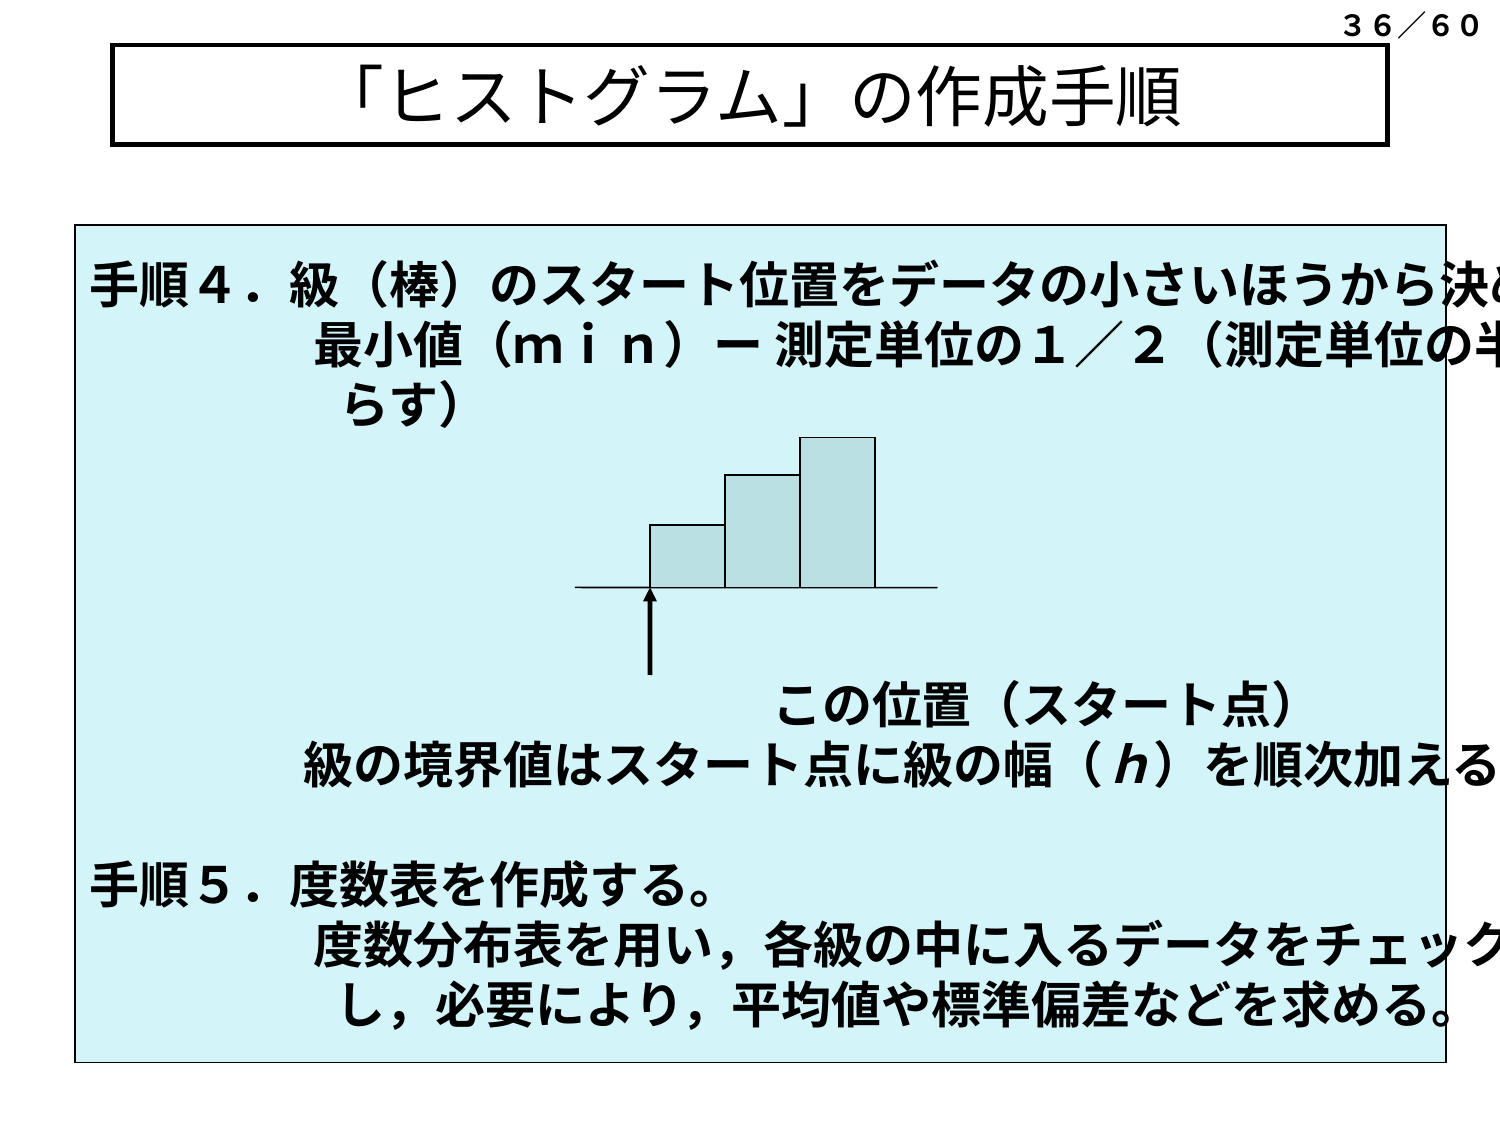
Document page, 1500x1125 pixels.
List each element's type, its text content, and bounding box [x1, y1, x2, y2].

text_box [643, 587, 657, 676]
text_box [799, 437, 875, 588]
text_box [649, 524, 724, 588]
text_box [724, 474, 799, 588]
title 「ヒストグラム」の作成手順 [112, 45, 1388, 145]
text_box ３６／６０ [1324, 0, 1500, 85]
text_box 手順４．級（棒）のスタート位置をデータの小さいほうから決める。 最小値（ｍｉｎ）ー 測定単位の１／２（測定単位の半分ず らす） この位置（スタート点） 級の境界値はスタート点に級の幅（ｈ）を順次加える。 手順５．度数表を作成する。 度数分布表を用い，各級の中に入るデータをチェック し，必要により，平均値や標準偏差などを求める。 [75, 224, 1446, 1063]
